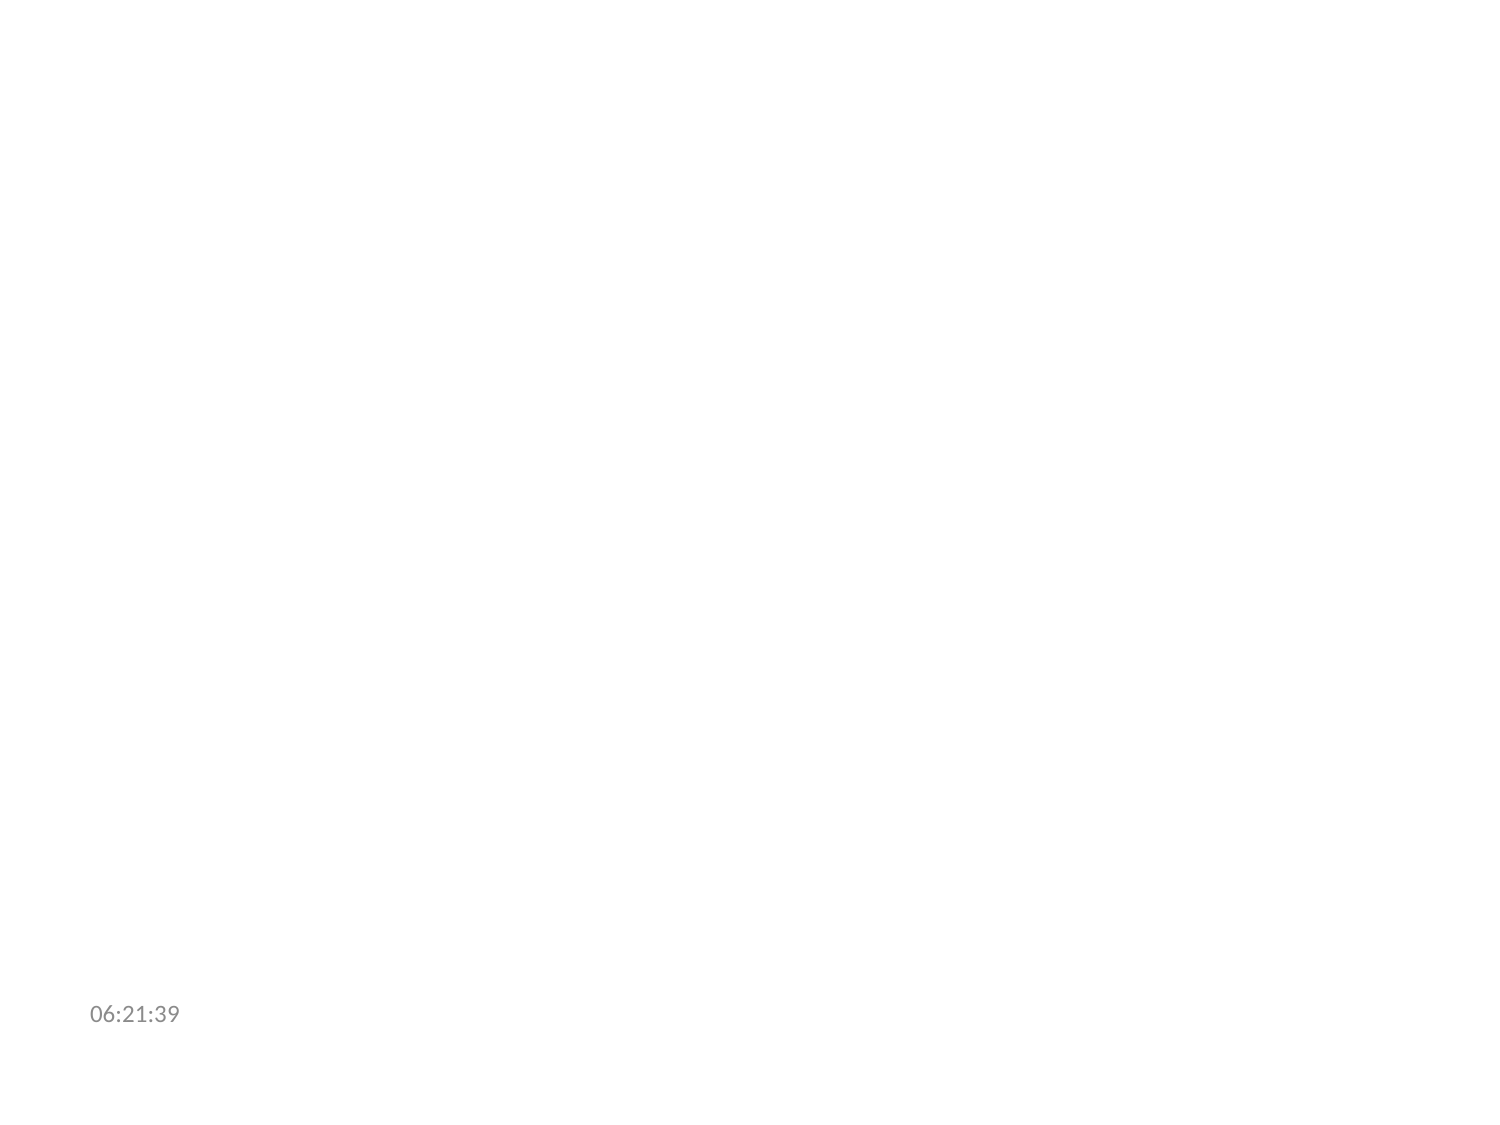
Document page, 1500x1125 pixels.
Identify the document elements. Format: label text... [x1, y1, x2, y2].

text_box 15:35:09 [75, 982, 425, 1043]
